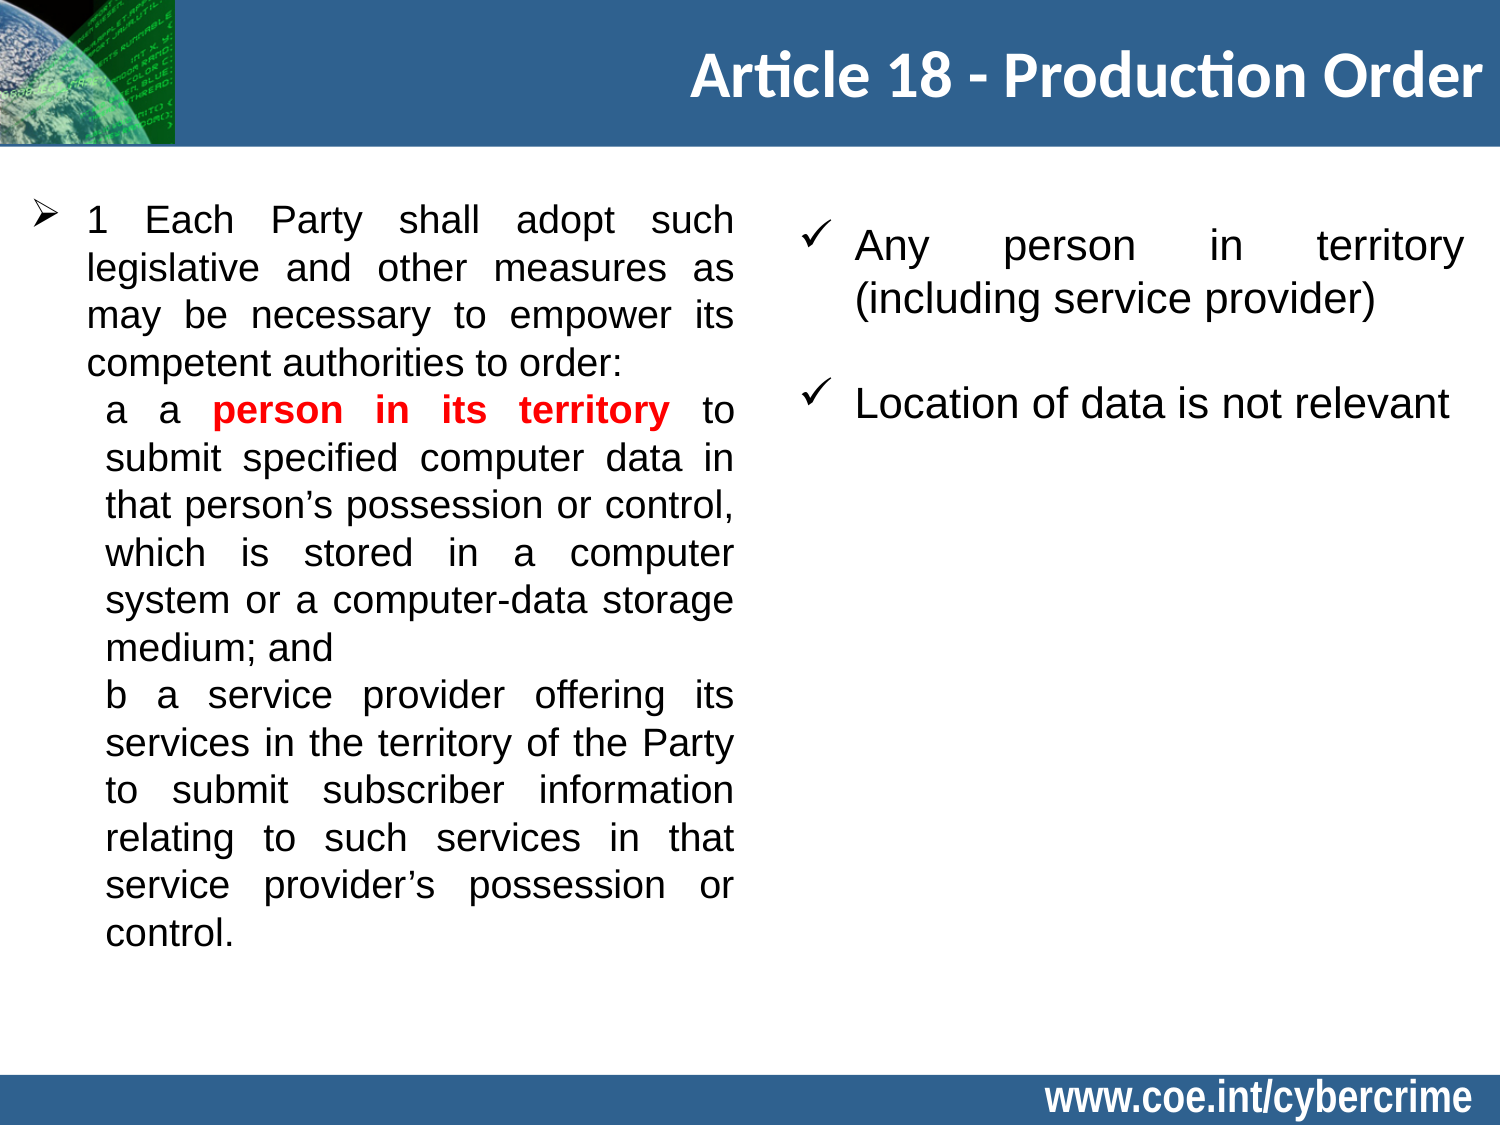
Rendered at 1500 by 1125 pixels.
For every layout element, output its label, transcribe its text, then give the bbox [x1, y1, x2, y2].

text_box 1 Each Party shall adopt such legislative and other measures as may be necessary to empower its competent authorities to order: a a person in its territory to submit specified computer data in that person’s possession or control, which is stored in a computer system or a computer-data storage medium; and b a service provider offering its services in the territory of the Party to submit subscriber information relating to such services in that service provider’s possession or control. [15, 186, 750, 962]
text_box www.coe.int/cybercrime [1030, 1059, 1500, 1125]
picture [0, 0, 175, 144]
text_box Article 18 - Production Order [177, 0, 1500, 149]
text_box Any person in territory (including service provider) Location of data is not relevant [783, 209, 1480, 487]
text_box [0, 1073, 1030, 1125]
